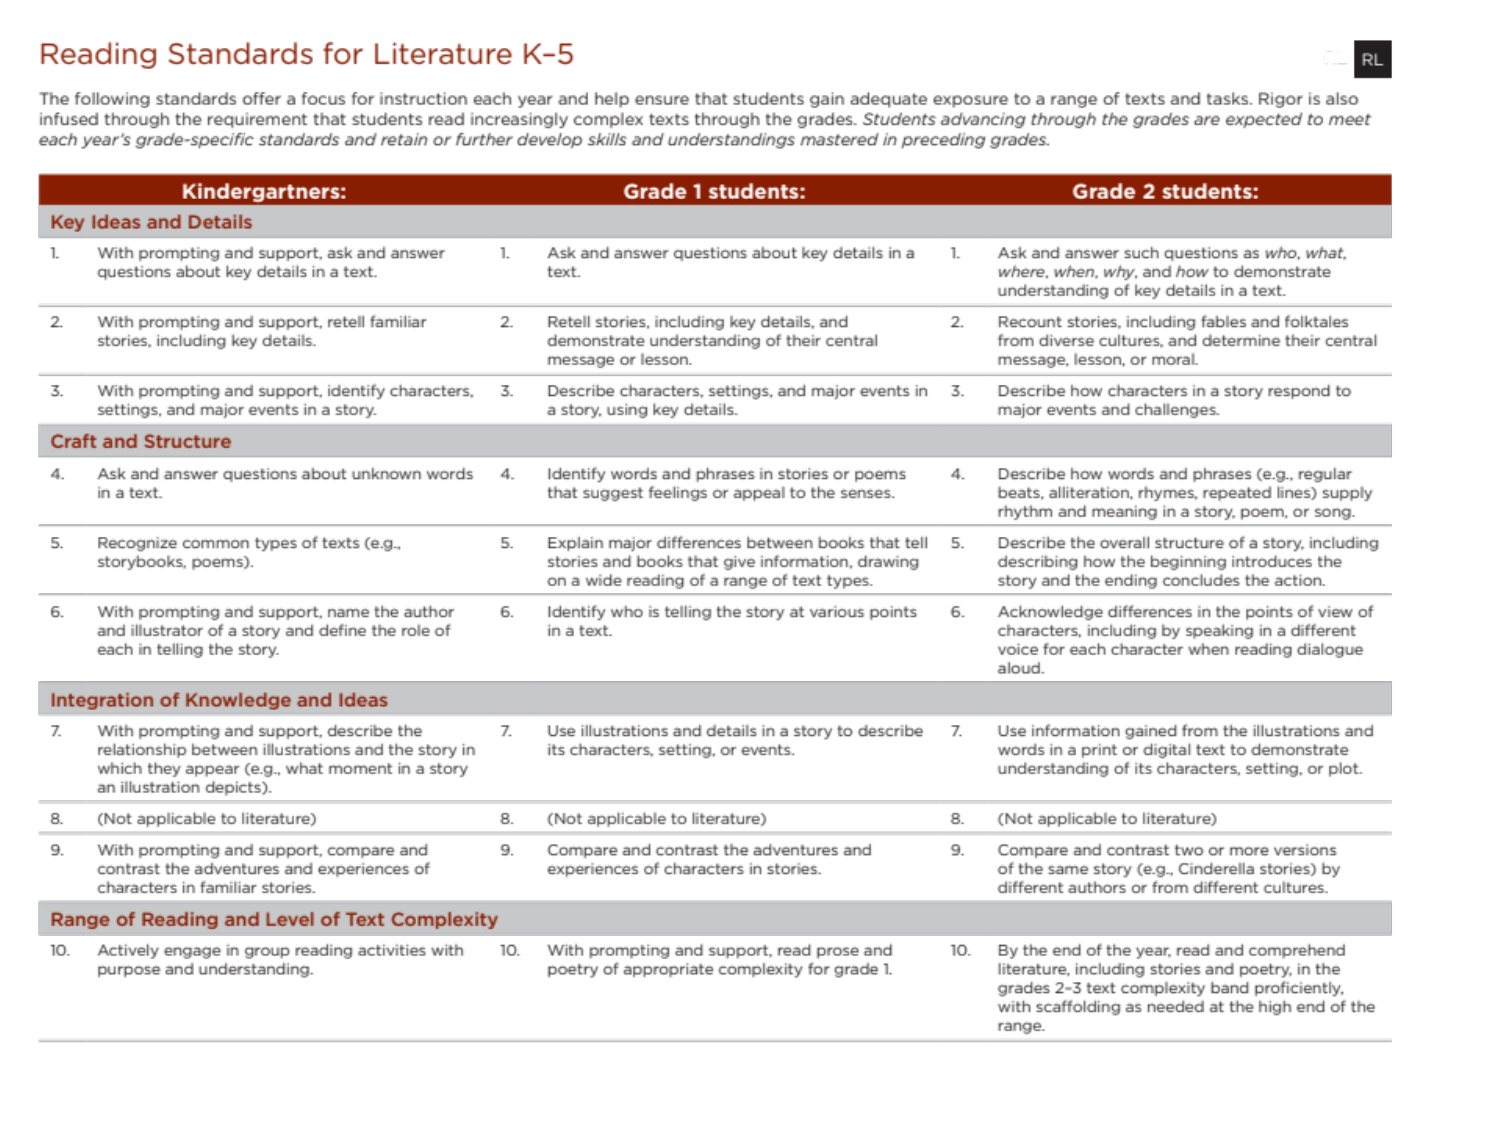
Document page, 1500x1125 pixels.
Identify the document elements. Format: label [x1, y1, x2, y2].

picture [0, 35, 1426, 1047]
